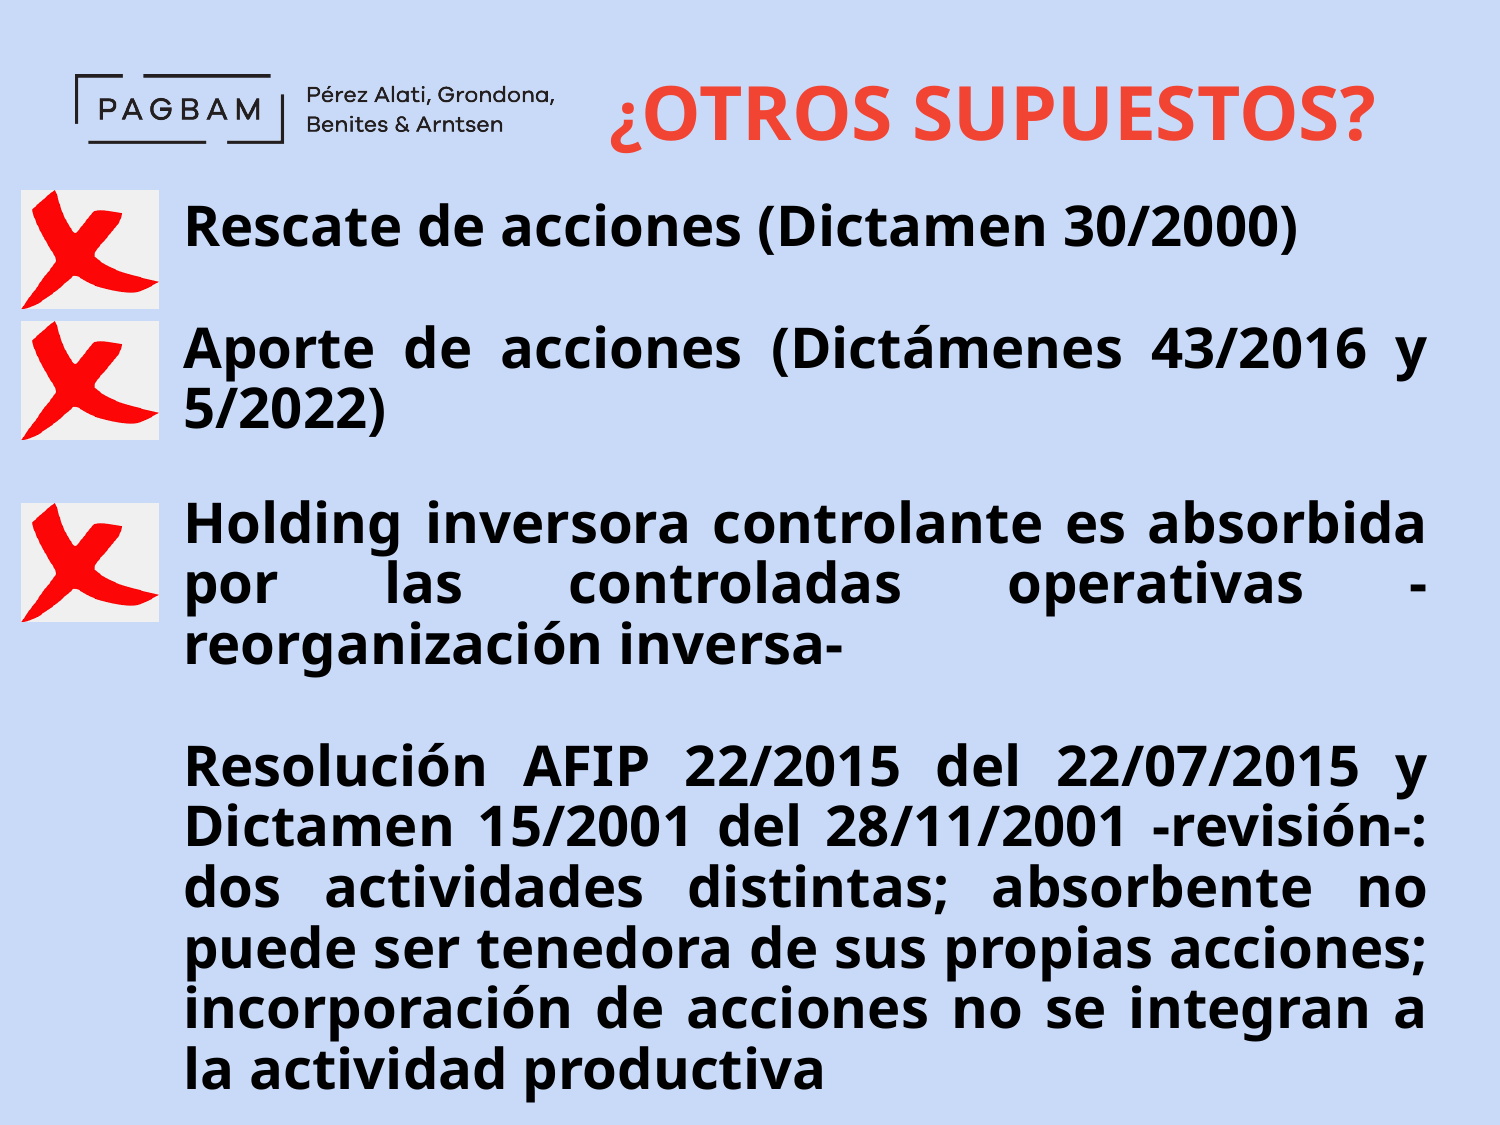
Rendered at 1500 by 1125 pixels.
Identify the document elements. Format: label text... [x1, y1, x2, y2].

picture [21, 503, 159, 622]
picture [21, 321, 159, 440]
title ¿OTROS SUPUESTOS? [75, 23, 1425, 190]
list Rescate de acciones (Dictamen 30/2000) Aporte de acciones (Dictámenes 43/2016 y 5/2022) Holding inversora controlante es absorbida por las controladas operativas -reorganización inversa- Resolución AFIP 22/2015 del 22/07/2015 y Dictamen 15/2001 del 28/11/2001 -revisión-: dos actividades distintas; absorbente no puede ser tenedora de sus propias acciones; incorporación de acciones no se integran a la actividad productiva [93, 190, 1444, 902]
picture [21, 190, 159, 309]
